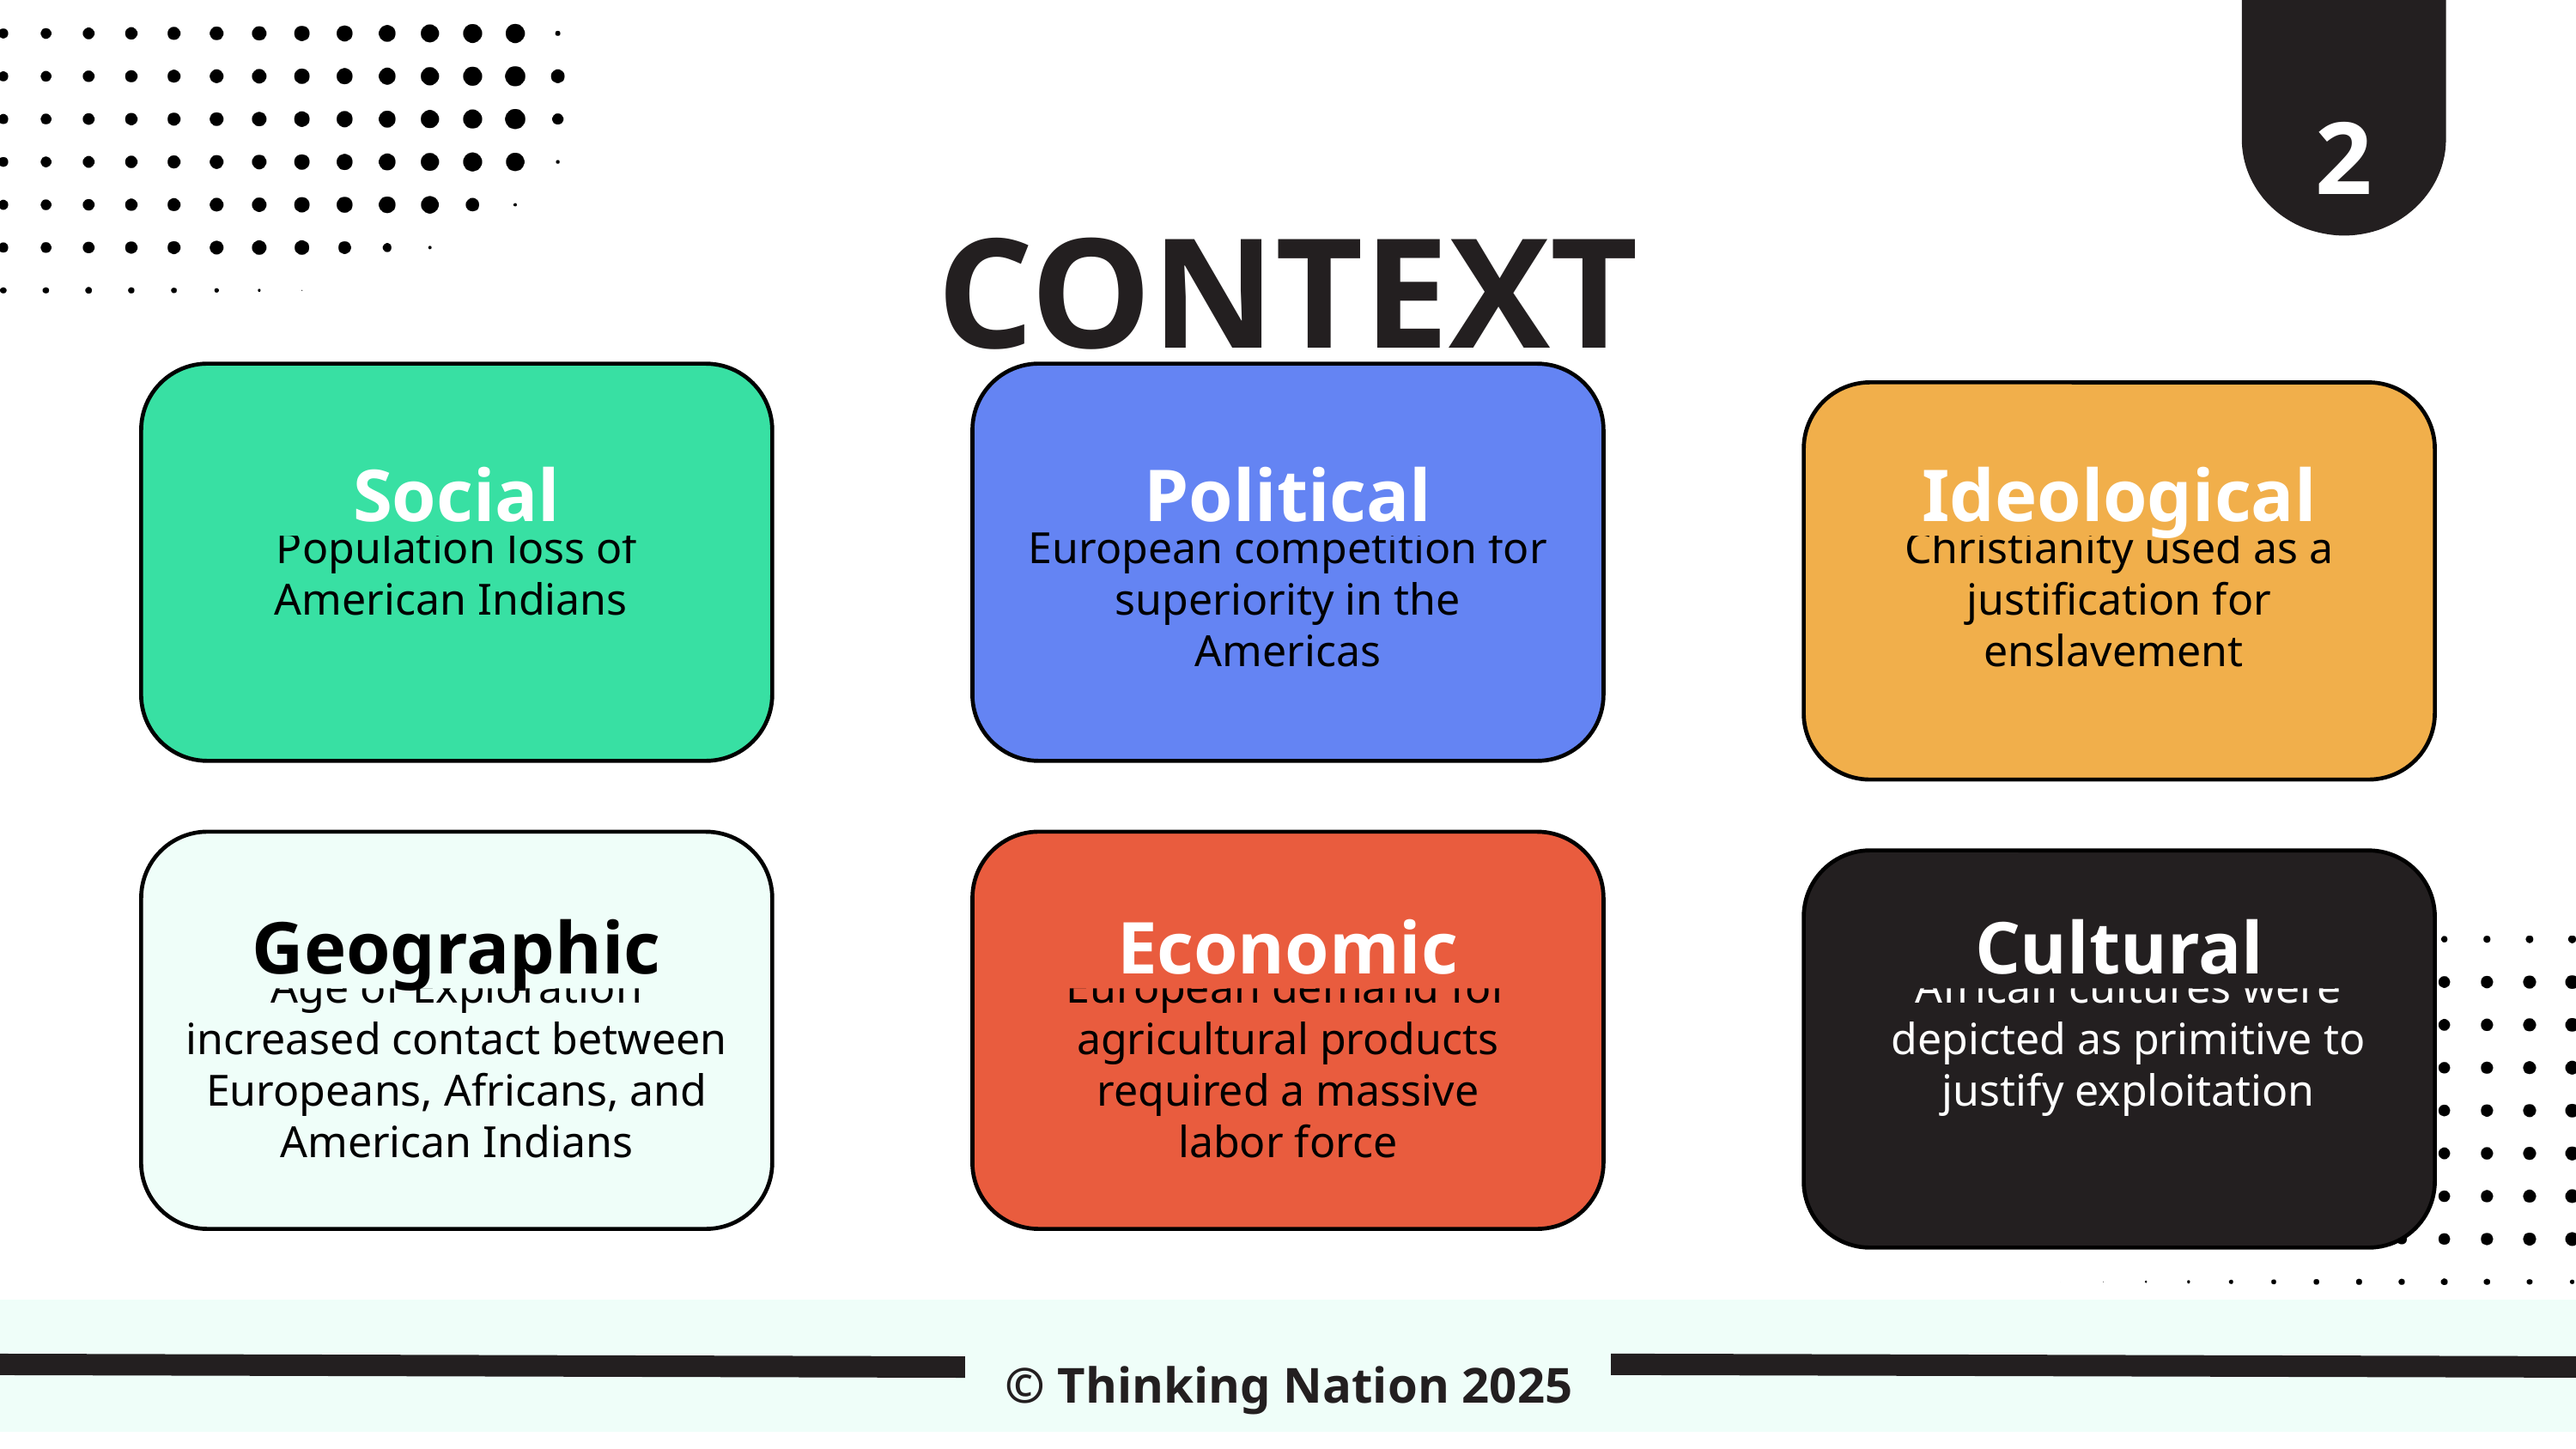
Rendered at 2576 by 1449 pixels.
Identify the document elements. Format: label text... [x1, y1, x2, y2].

text_box [141, 363, 773, 761]
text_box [0, 1299, 2576, 1433]
text_box CONTEXT [144, 123, 2432, 379]
text_box [141, 831, 773, 1229]
text_box [1803, 850, 2435, 1248]
text_box Economic [1052, 868, 1524, 989]
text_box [2233, 0, 2455, 236]
text_box [1803, 382, 2435, 780]
text_box Age of Exploration increased contact between Europeans, Africans, and American Indians [173, 960, 741, 1167]
text_box Population loss of American Indians [221, 536, 693, 624]
text_box [0, 0, 565, 294]
text_box Christianity used as a justification for enslavement [1840, 520, 2398, 676]
text_box Ideological [1883, 415, 2355, 536]
text_box Political [1052, 415, 1524, 536]
text_box Geographic [221, 868, 693, 989]
text_box [972, 363, 1604, 761]
text_box Social [221, 415, 693, 536]
text_box Cultural [1883, 868, 2355, 989]
text_box African cultures were depicted as primitive to justify exploitation [1837, 960, 2420, 1115]
text_box European demand for agricultural products required a massive labor force [1052, 989, 1524, 1167]
text_box European competition for superiority in the Americas [1018, 520, 1558, 676]
text_box [1889, 936, 2576, 1285]
text_box [972, 831, 1604, 1229]
